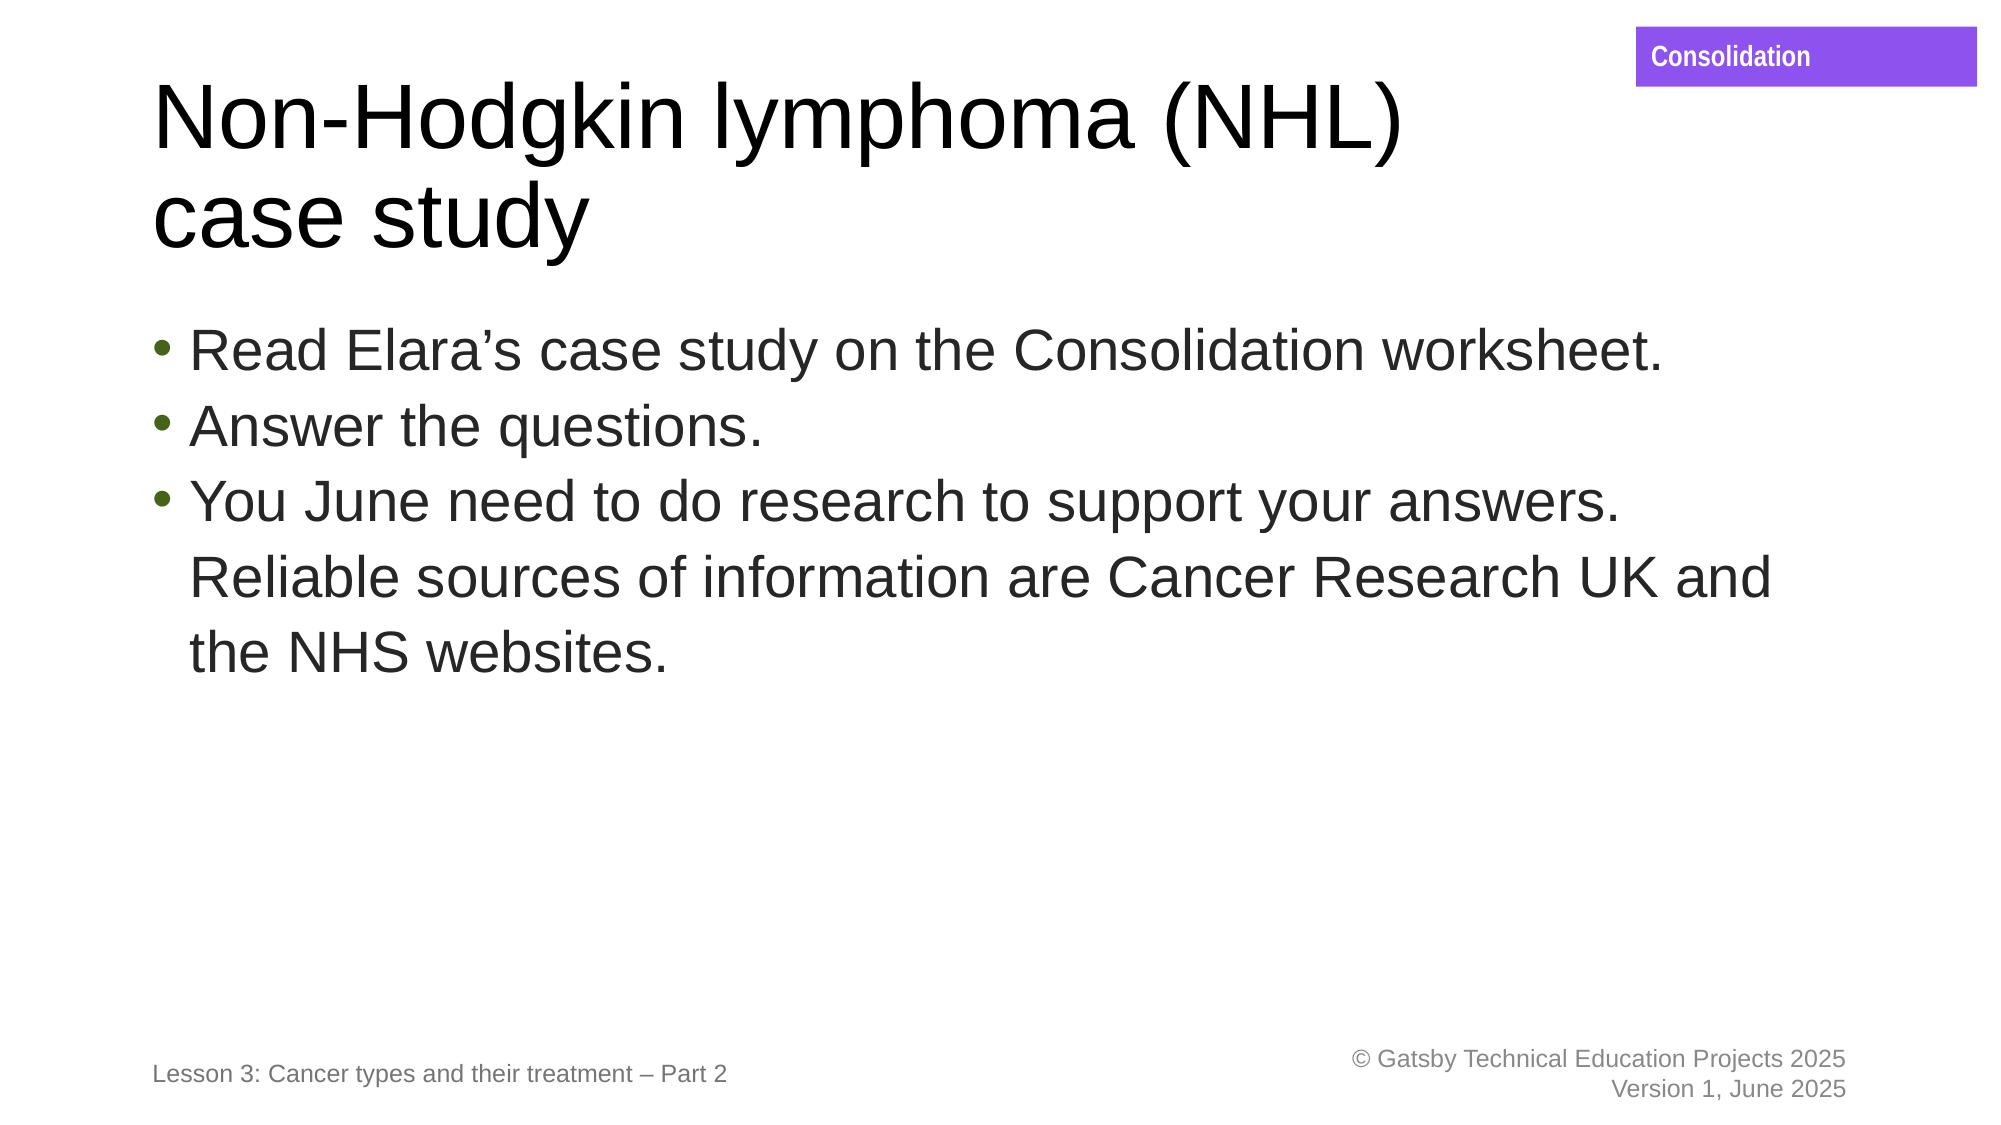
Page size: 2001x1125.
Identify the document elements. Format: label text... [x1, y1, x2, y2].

text_box Read Elara’s case study on the Consolidation worksheet. Answer the questions. You June need to do research to support your answers. Reliable sources of information are Cancer Research UK and the NHS websites. [137, 299, 1863, 1014]
title Non-Hodgkin lymphoma (NHL) case study [137, 59, 1863, 278]
list Consolidation [1636, 26, 1978, 87]
